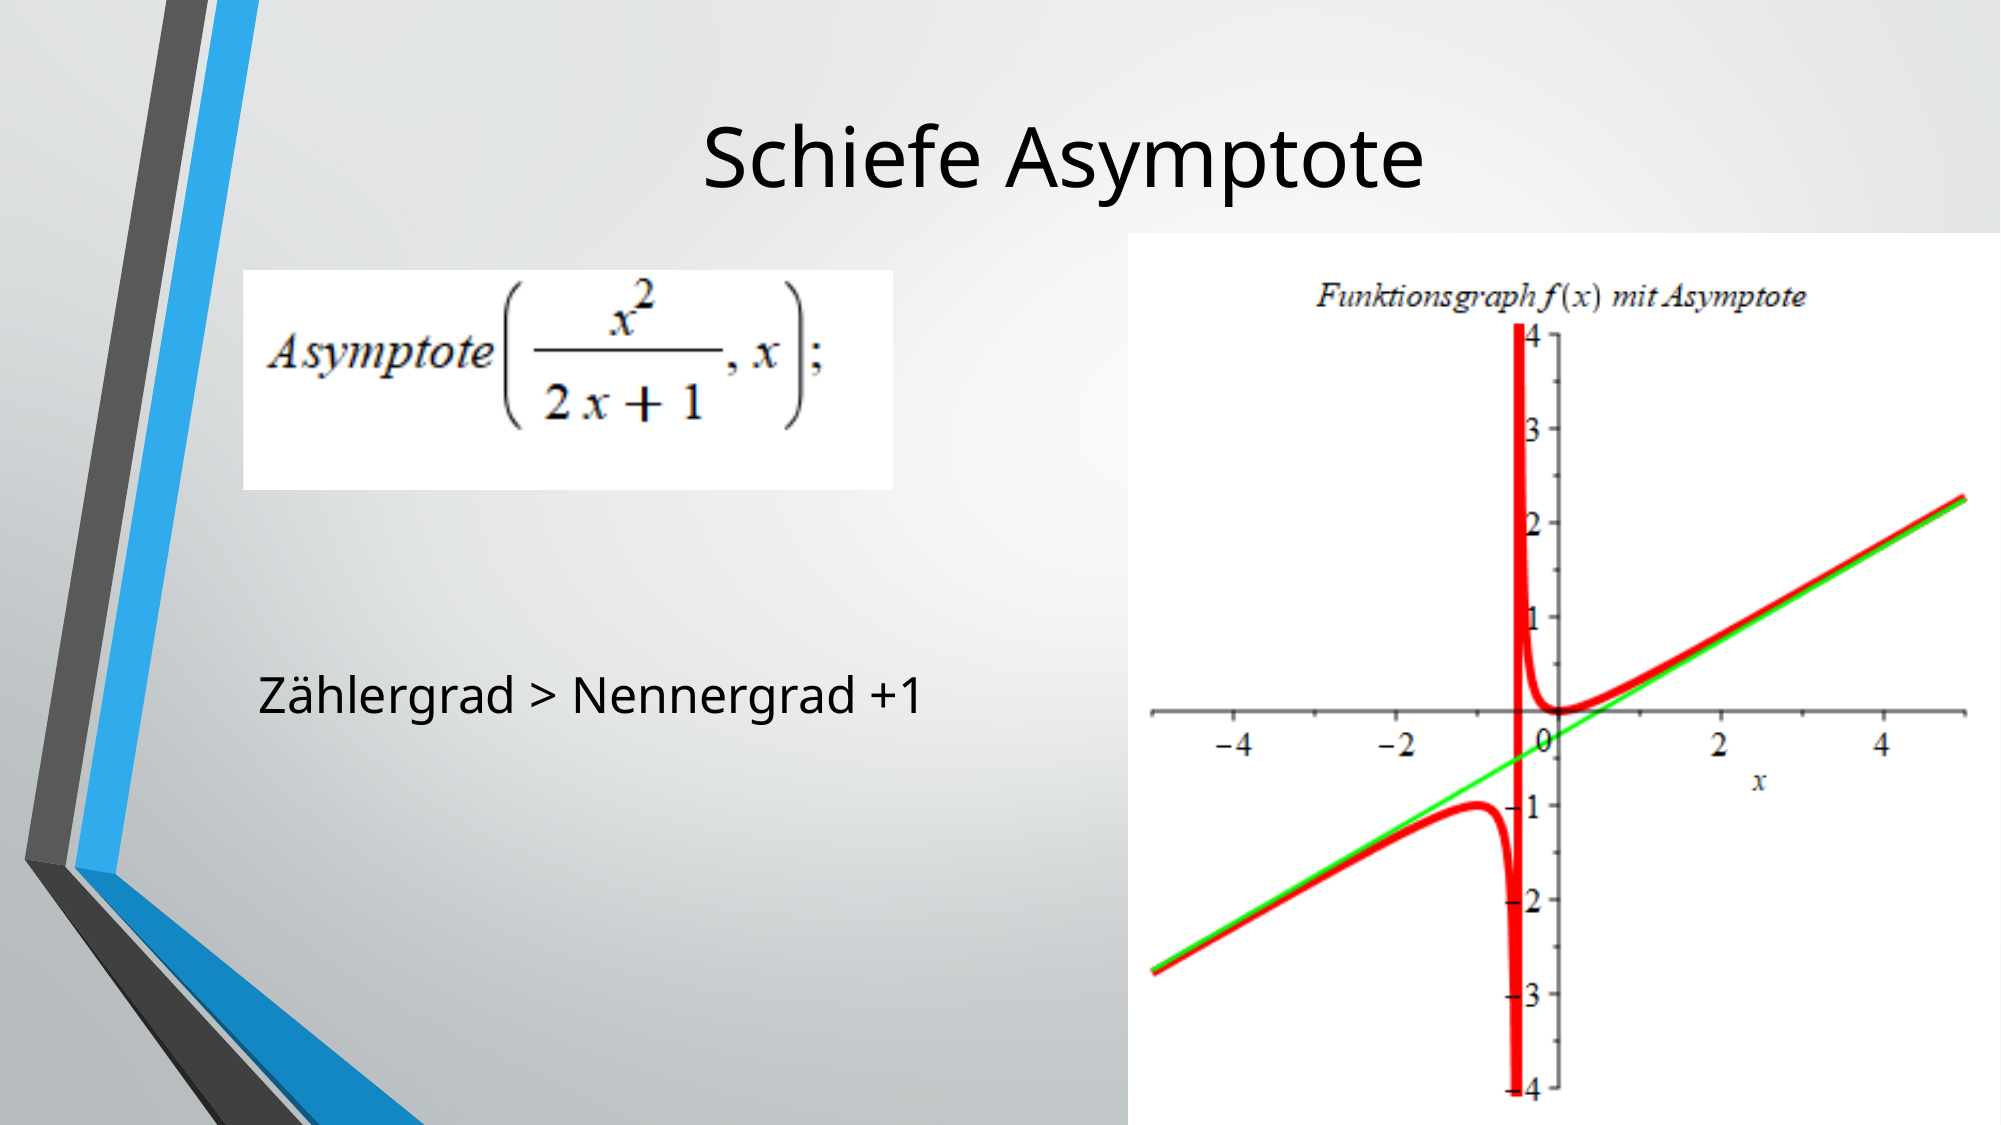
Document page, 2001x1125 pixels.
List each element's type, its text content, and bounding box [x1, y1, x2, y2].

title Schiefe Asymptote [243, 10, 1887, 298]
picture [1127, 233, 2000, 1125]
list Zählergrad > Nennergrad +1 [243, 437, 1127, 950]
picture [243, 270, 894, 490]
